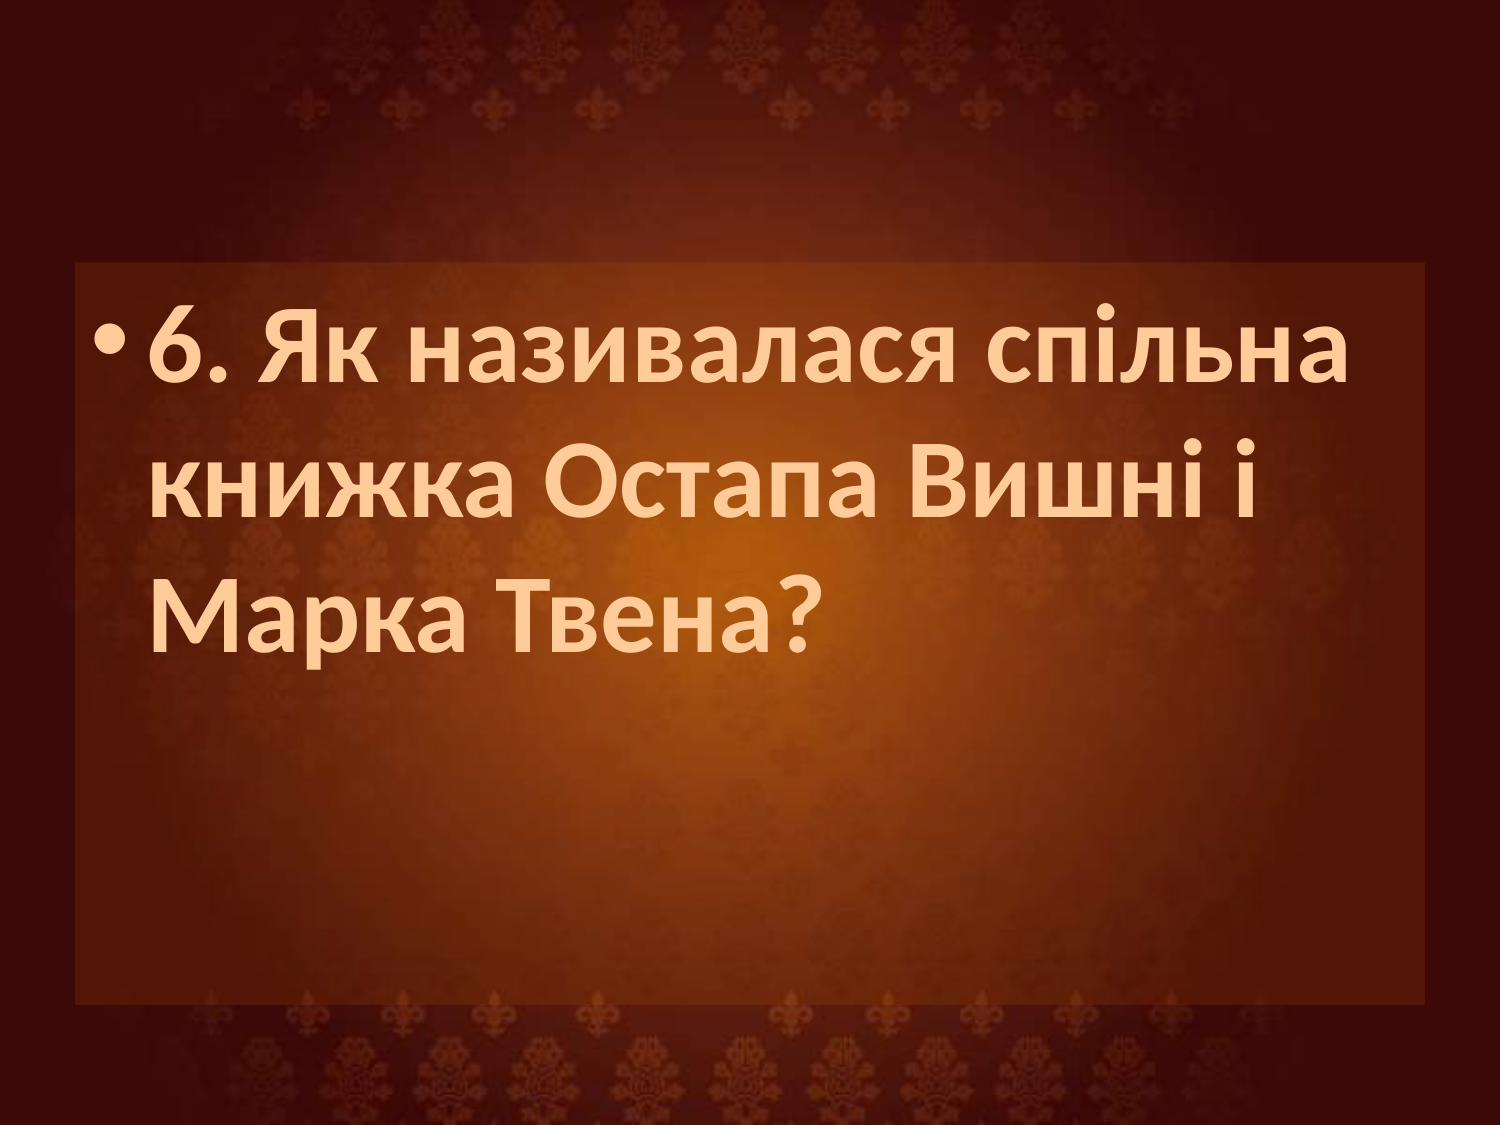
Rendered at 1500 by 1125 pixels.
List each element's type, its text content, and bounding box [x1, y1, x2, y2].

list 6. Як називалася спільна книжка Остапа Вишні і Марка Твена? [74, 262, 1426, 1006]
picture [0, 0, 1500, 1125]
